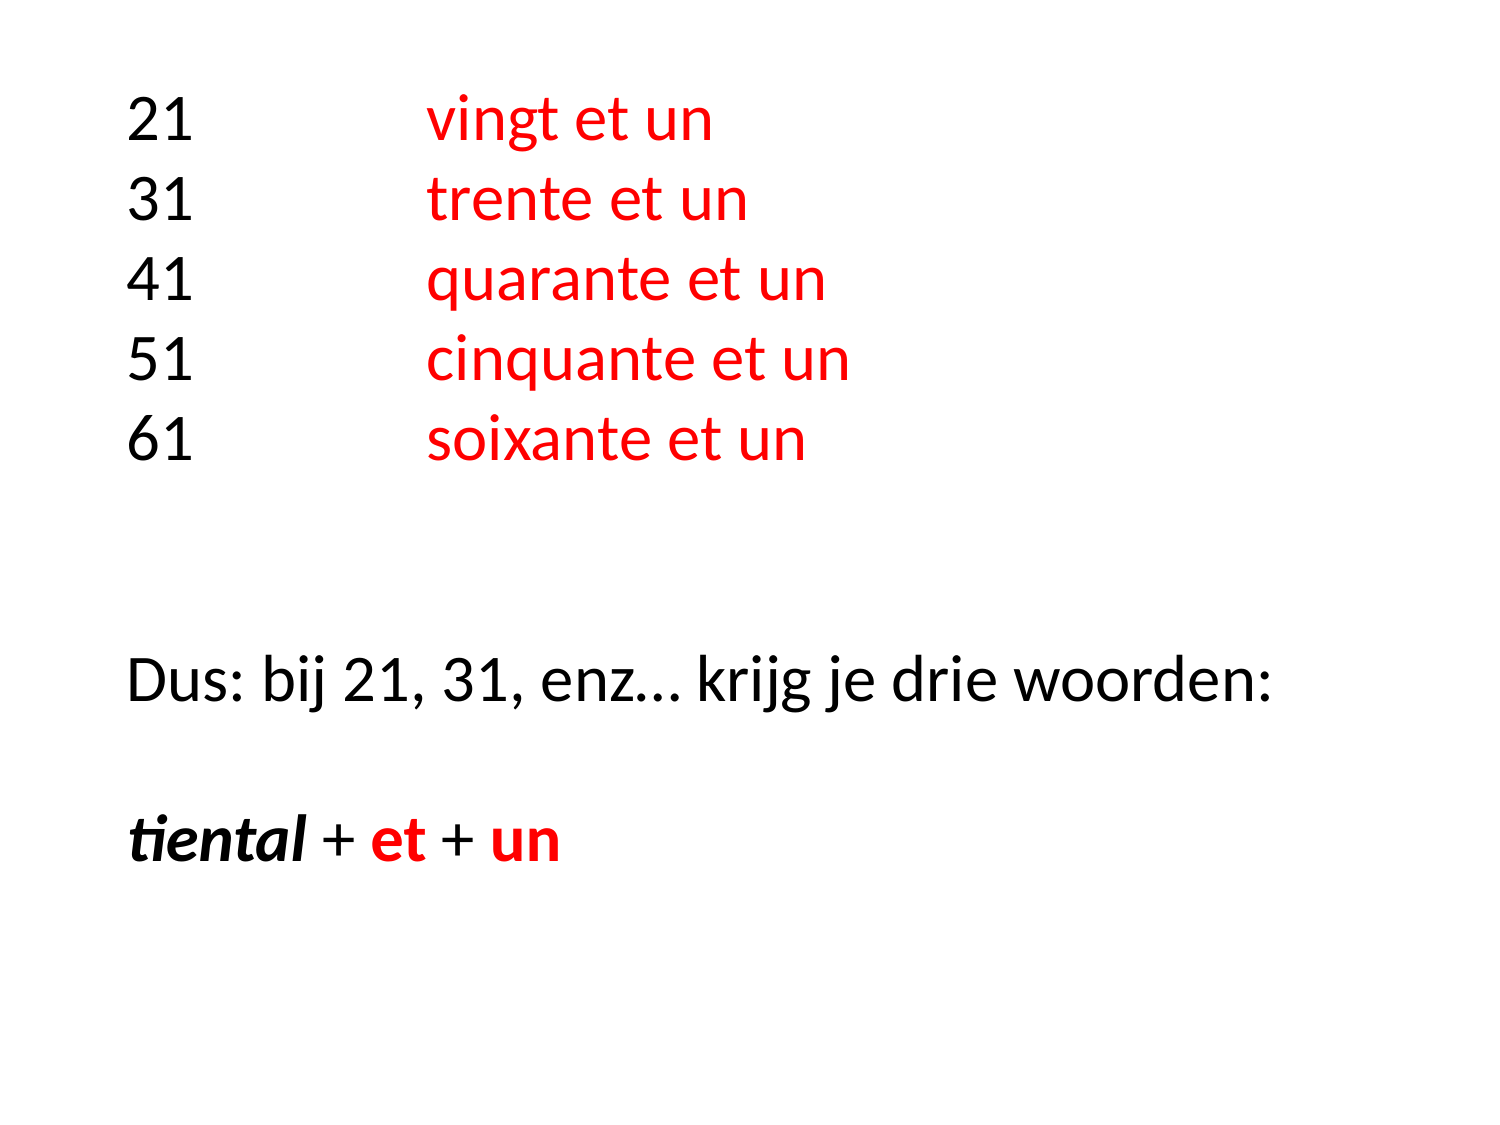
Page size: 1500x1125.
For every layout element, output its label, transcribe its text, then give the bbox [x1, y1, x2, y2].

text_box 21 vingt et un 31 trente et un 41 quarante et un 51 cinquante et un 61 soixante et un Dus: bij 21, 31, enz… krijg je drie woorden: tiental + et + un [112, 66, 1388, 1024]
